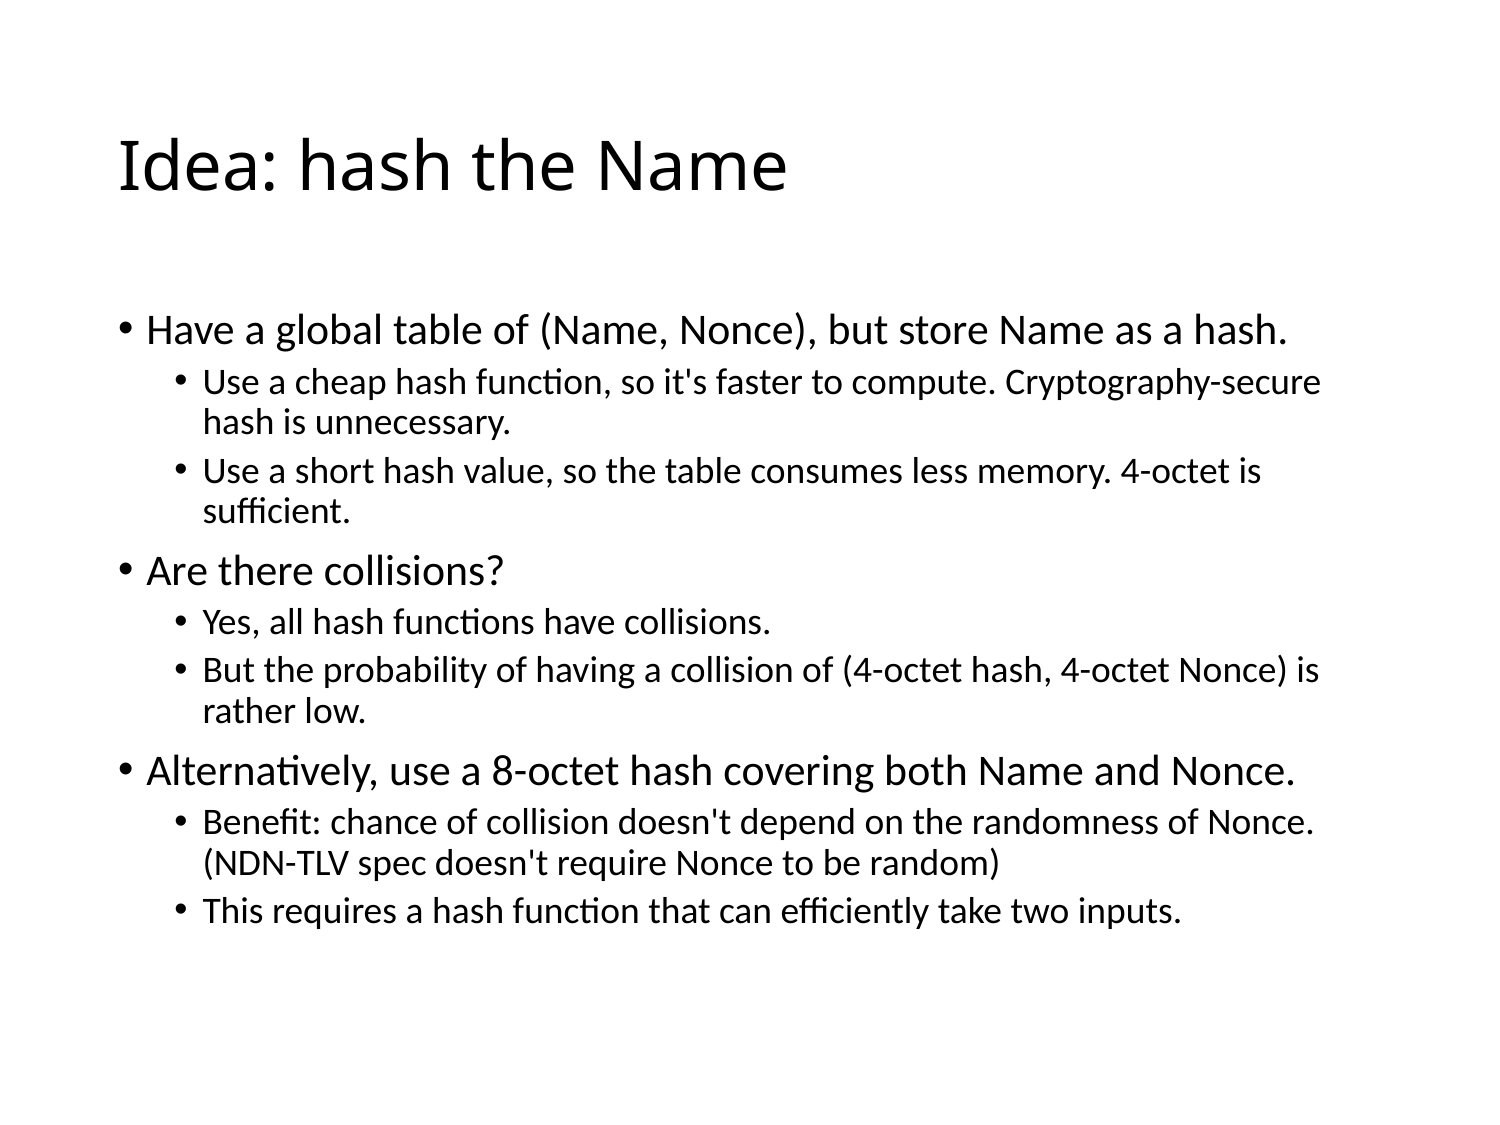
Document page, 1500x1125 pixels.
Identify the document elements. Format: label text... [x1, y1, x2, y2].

list Have a global table of (Name, Nonce), but store Name as a hash. Use a cheap hash function, so it's faster to compute. Cryptography-secure hash is unnecessary. Use a short hash value, so the table consumes less memory. 4-octet is sufficient. Are there collisions? Yes, all hash functions have collisions. But the probability of having a collision of (4-octet hash, 4-octet Nonce) is rather low. Alternatively, use a 8-octet hash covering both Name and Nonce. Benefit: chance of collision doesn't depend on the randomness of Nonce. (NDN-TLV spec doesn't require Nonce to be random) This requires a hash function that can efficiently take two inputs. [103, 299, 1397, 1014]
title Idea: hash the Name [103, 59, 1397, 278]
